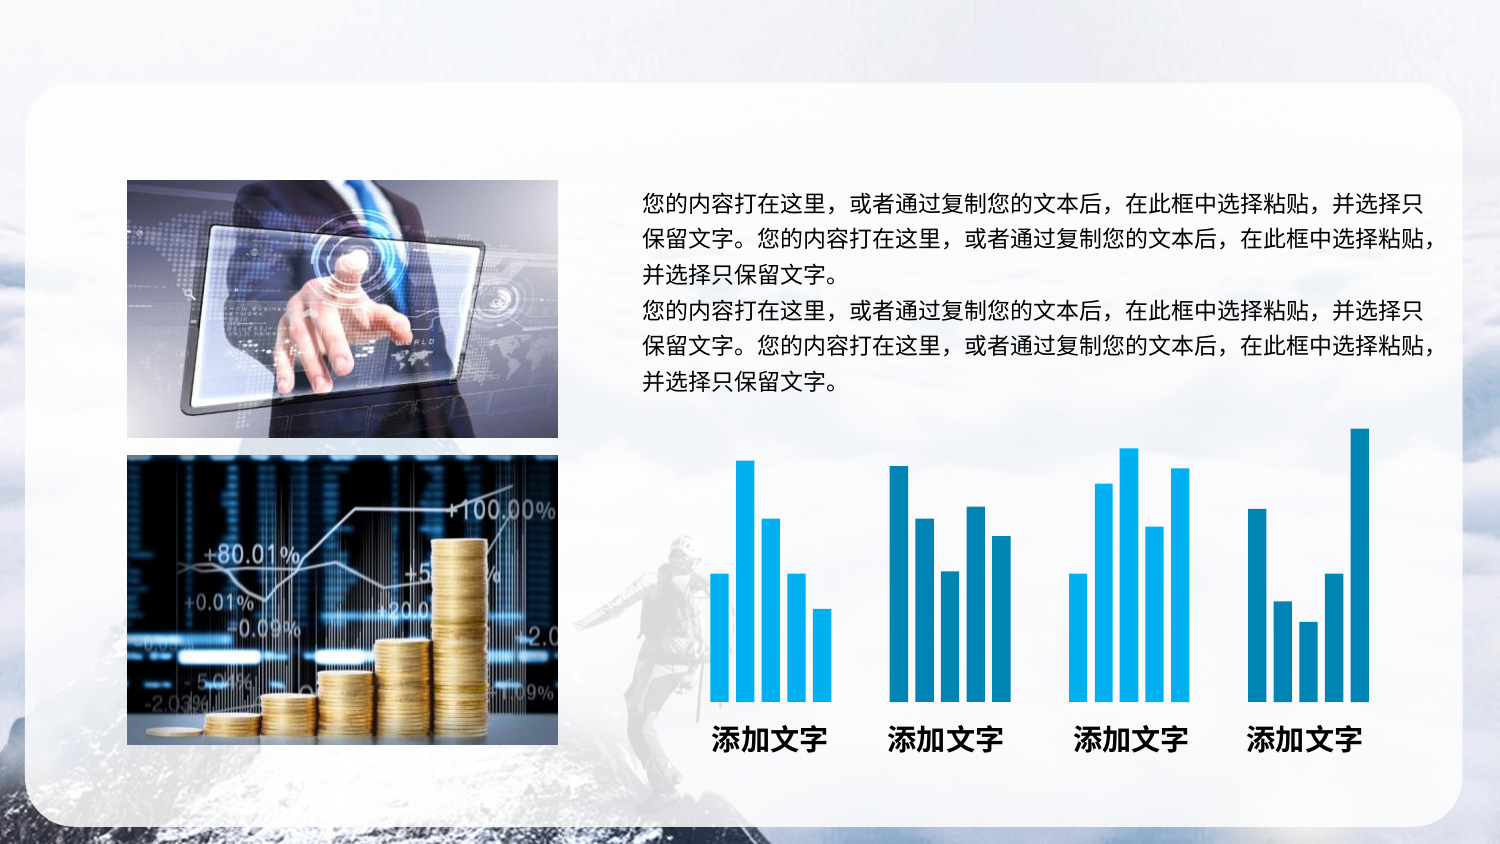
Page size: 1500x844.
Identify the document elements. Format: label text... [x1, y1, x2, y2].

text_box 添加文字 [872, 713, 1053, 764]
picture [0, 0, 1500, 844]
text_box 您的内容打在这里，或者通过复制您的文本后，在此框中选择粘贴，并选择只保留文字。您的内容打在这里，或者通过复制您的文本后，在此框中选择粘贴，并选择只保留文字。 您的内容打在这里，或者通过复制您的文本后，在此框中选择粘贴，并选择只保留文字。您的内容打在这里，或者通过复制您的文本后，在此框中选择粘贴，并选择只保留文字。 [627, 173, 1459, 403]
text_box 添加文字 [697, 713, 872, 764]
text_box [709, 428, 1370, 703]
text_box 添加文字 [1058, 713, 1231, 764]
text_box 添加文字 [1231, 713, 1412, 764]
